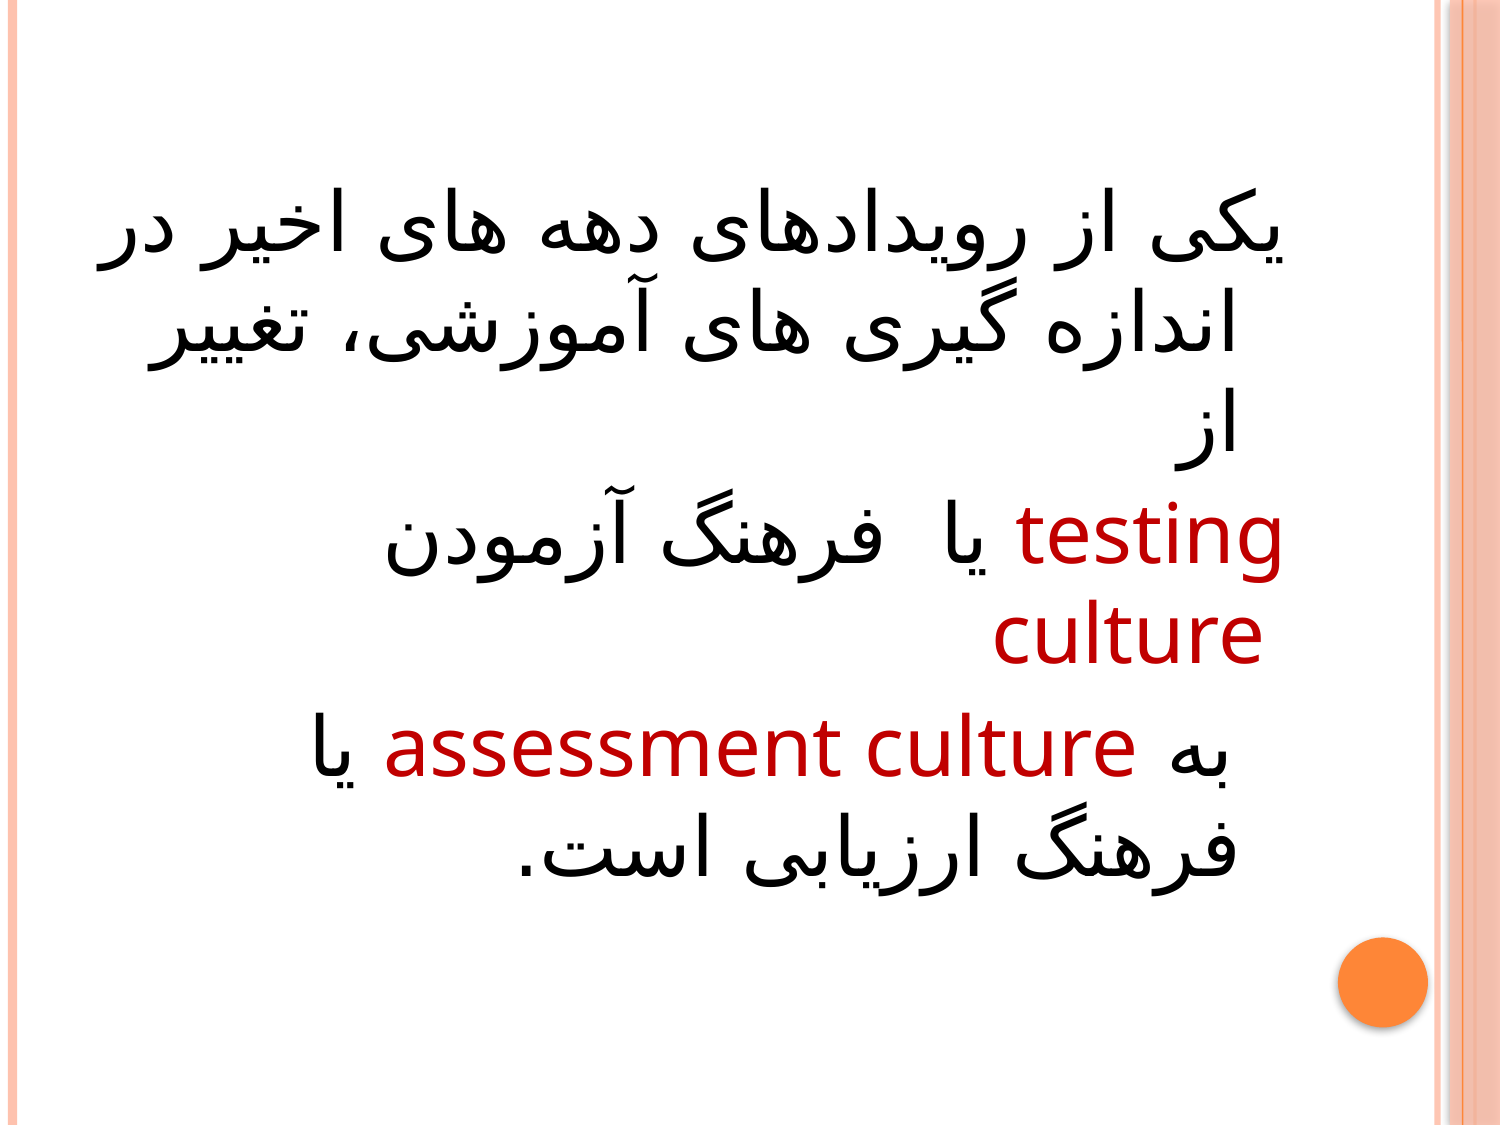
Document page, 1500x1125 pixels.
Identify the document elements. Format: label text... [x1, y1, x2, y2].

list یکی از رویدادهای دهه های اخیر در اندازه گیری های آموزشی، تغییر از یا فرهنگ آزمودن testing culture به assessment culture یا فرهنگ ارزیابی است. [76, 160, 1302, 961]
